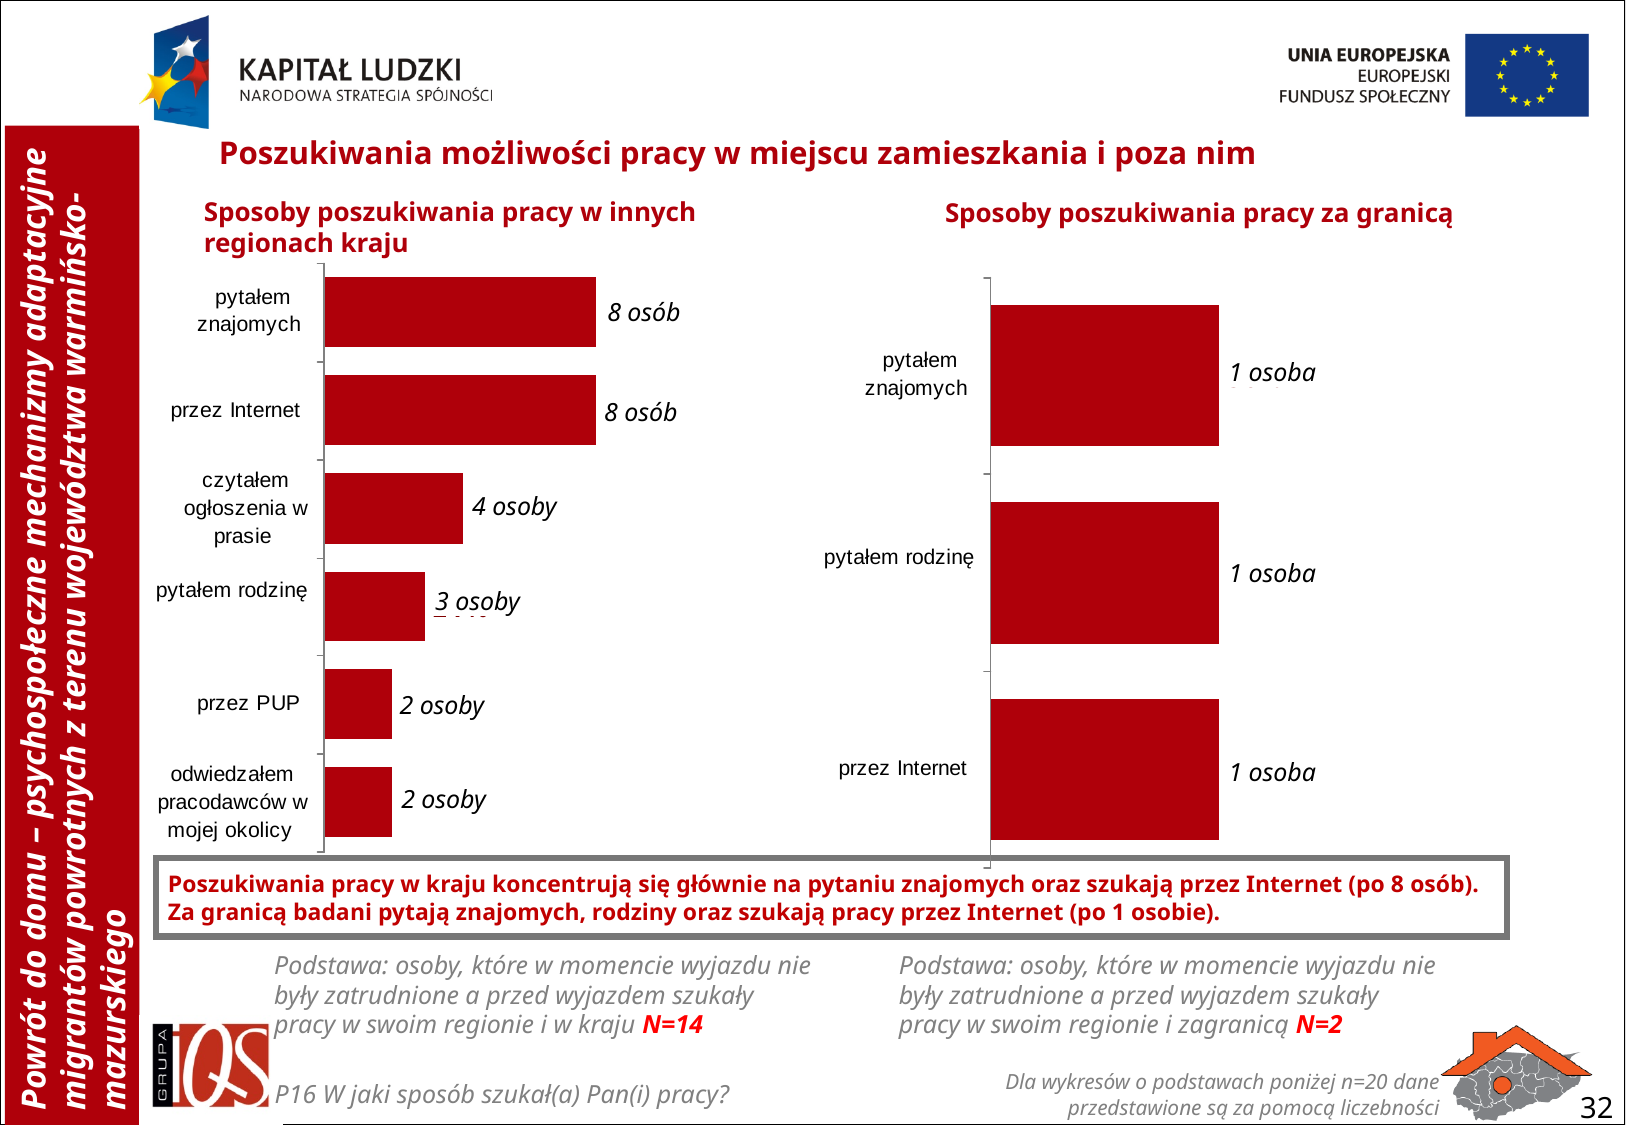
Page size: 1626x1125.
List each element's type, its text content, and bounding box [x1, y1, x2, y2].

text_box Poszukiwania pracy w kraju koncentrują się głównie na pytaniu znajomych oraz szukają przez Internet (po 8 osób). Za granicą badani pytają znajomych, rodziny oraz szukają pracy przez Internet (po 1 osobie). [156, 869, 1508, 937]
text_box P16 W jaki sposób szukał(a) Pan(i) pracy? [268, 1078, 976, 1109]
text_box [132, 243, 877, 861]
picture [139, 15, 218, 129]
slide_number 32 [1249, 1082, 1625, 1125]
text_box Sposoby poszukiwania pracy za granicą [939, 196, 1467, 228]
picture [1438, 1023, 1594, 1082]
text_box Podstawa: osoby, które w momencie wyjazdu nie były zatrudnione a przed wyjazdem szukały pracy w swoim regionie i zagranicą N=2 [893, 949, 1448, 1040]
text_box Sposoby poszukiwania pracy w innych regionach kraju [198, 195, 760, 242]
text_box Podstawa: osoby, które w momencie wyjazdu nie były zatrudnione a przed wyjazdem szukały pracy w swoim regionie i w kraju N=14 [268, 949, 823, 1040]
picture [1382, 7, 1617, 143]
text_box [812, 269, 1563, 877]
picture [139, 1015, 283, 1125]
text_box Dla wykresów o podstawach poniżej n=20 dane przedstawione są za pomocą liczebności [976, 1069, 1446, 1120]
title Poszukiwania możliwości pracy w miejscu zamieszkania i poza nim [218, 0, 1382, 179]
